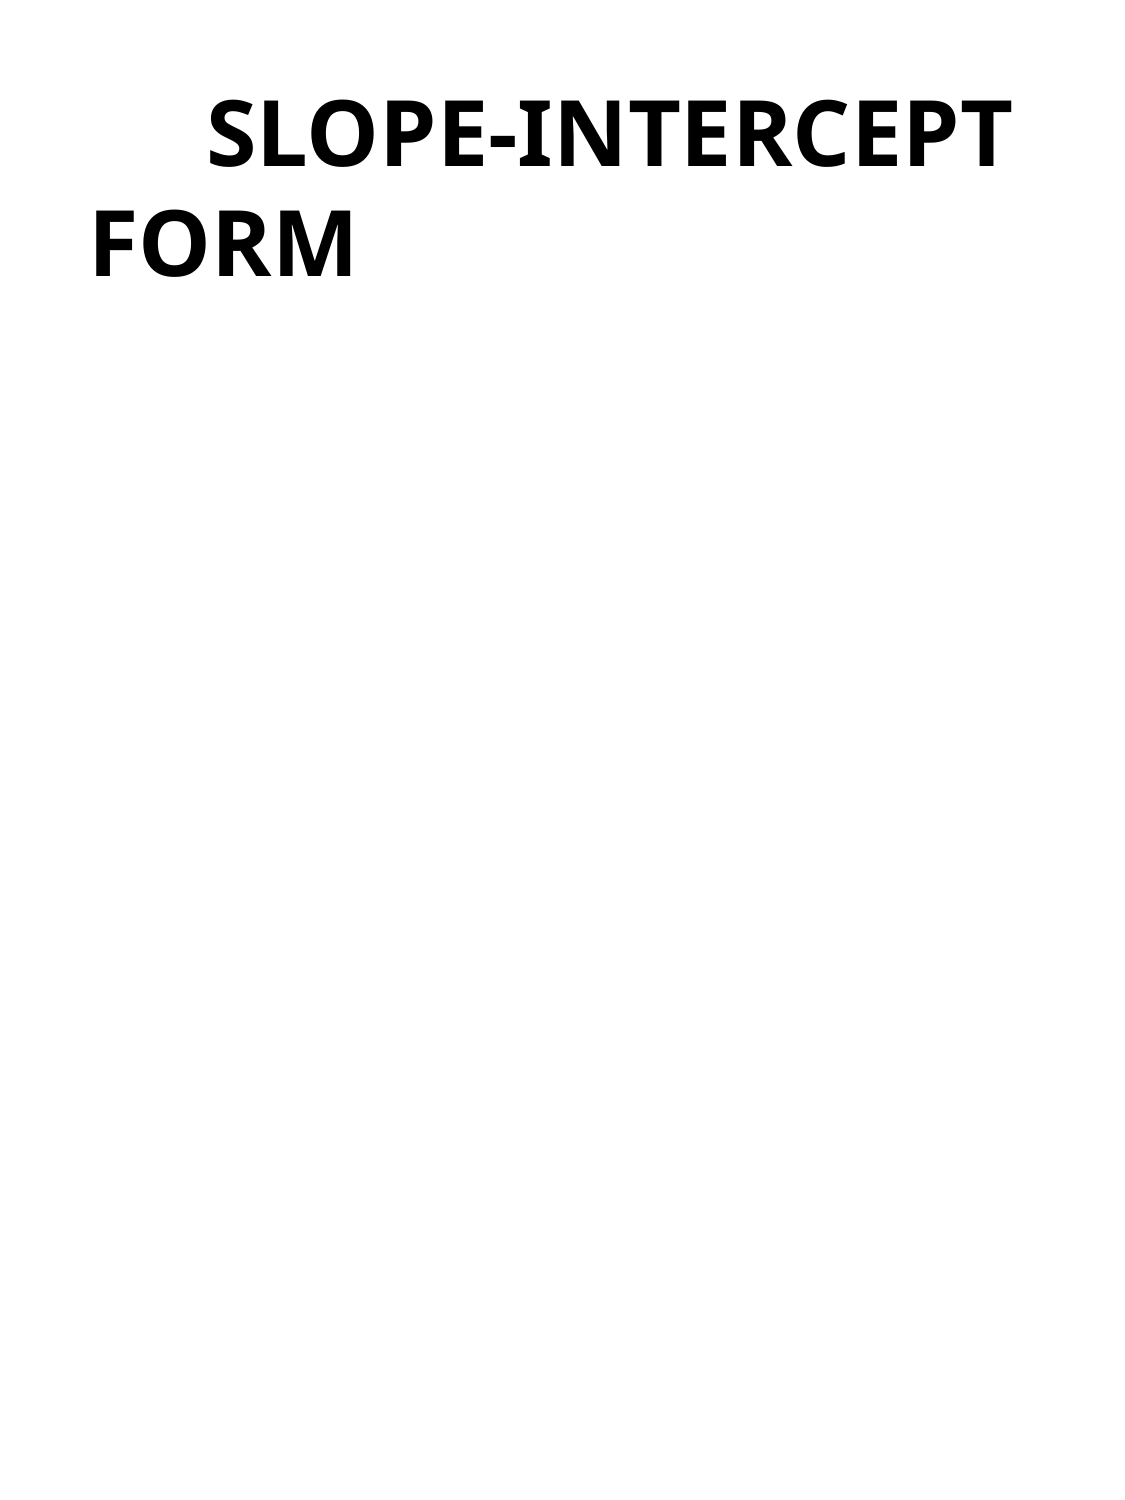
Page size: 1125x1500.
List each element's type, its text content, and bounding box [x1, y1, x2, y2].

title SLOPE-INTERCEPT FORM [56, 60, 1069, 310]
